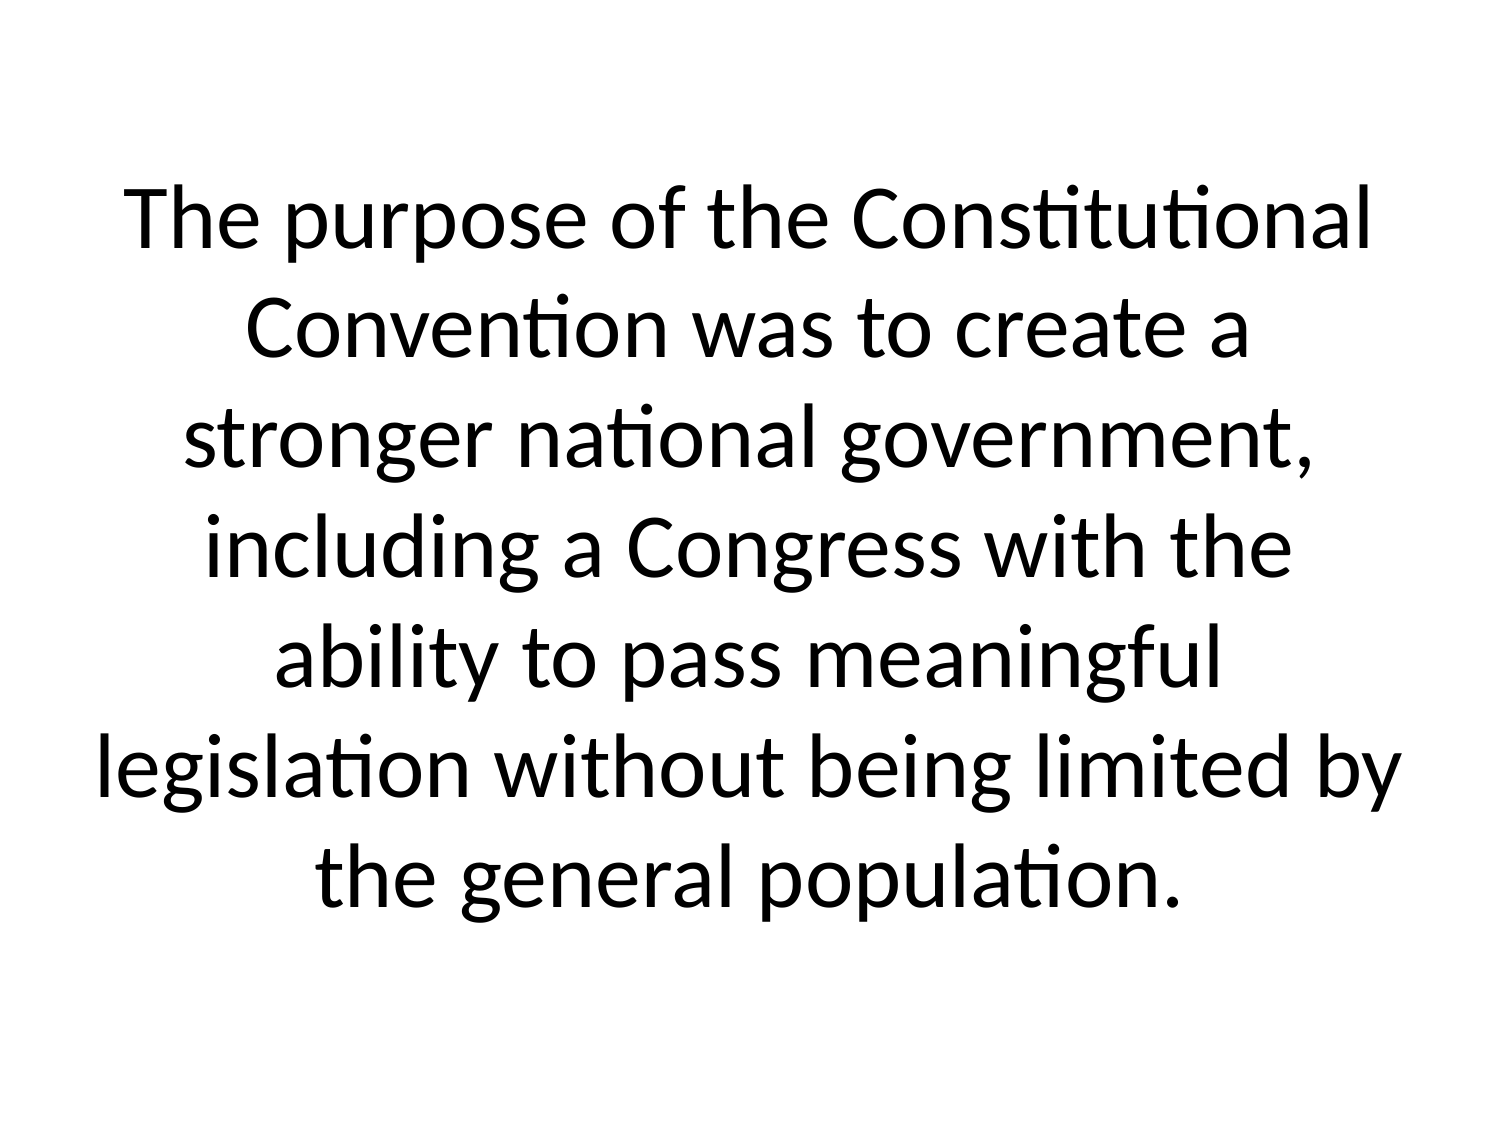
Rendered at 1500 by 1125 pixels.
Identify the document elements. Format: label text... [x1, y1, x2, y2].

title The purpose of the Constitutional Convention was to create a stronger national government, including a Congress with the ability to pass meaningful legislation without being limited by the general population. [74, 44, 1426, 1038]
